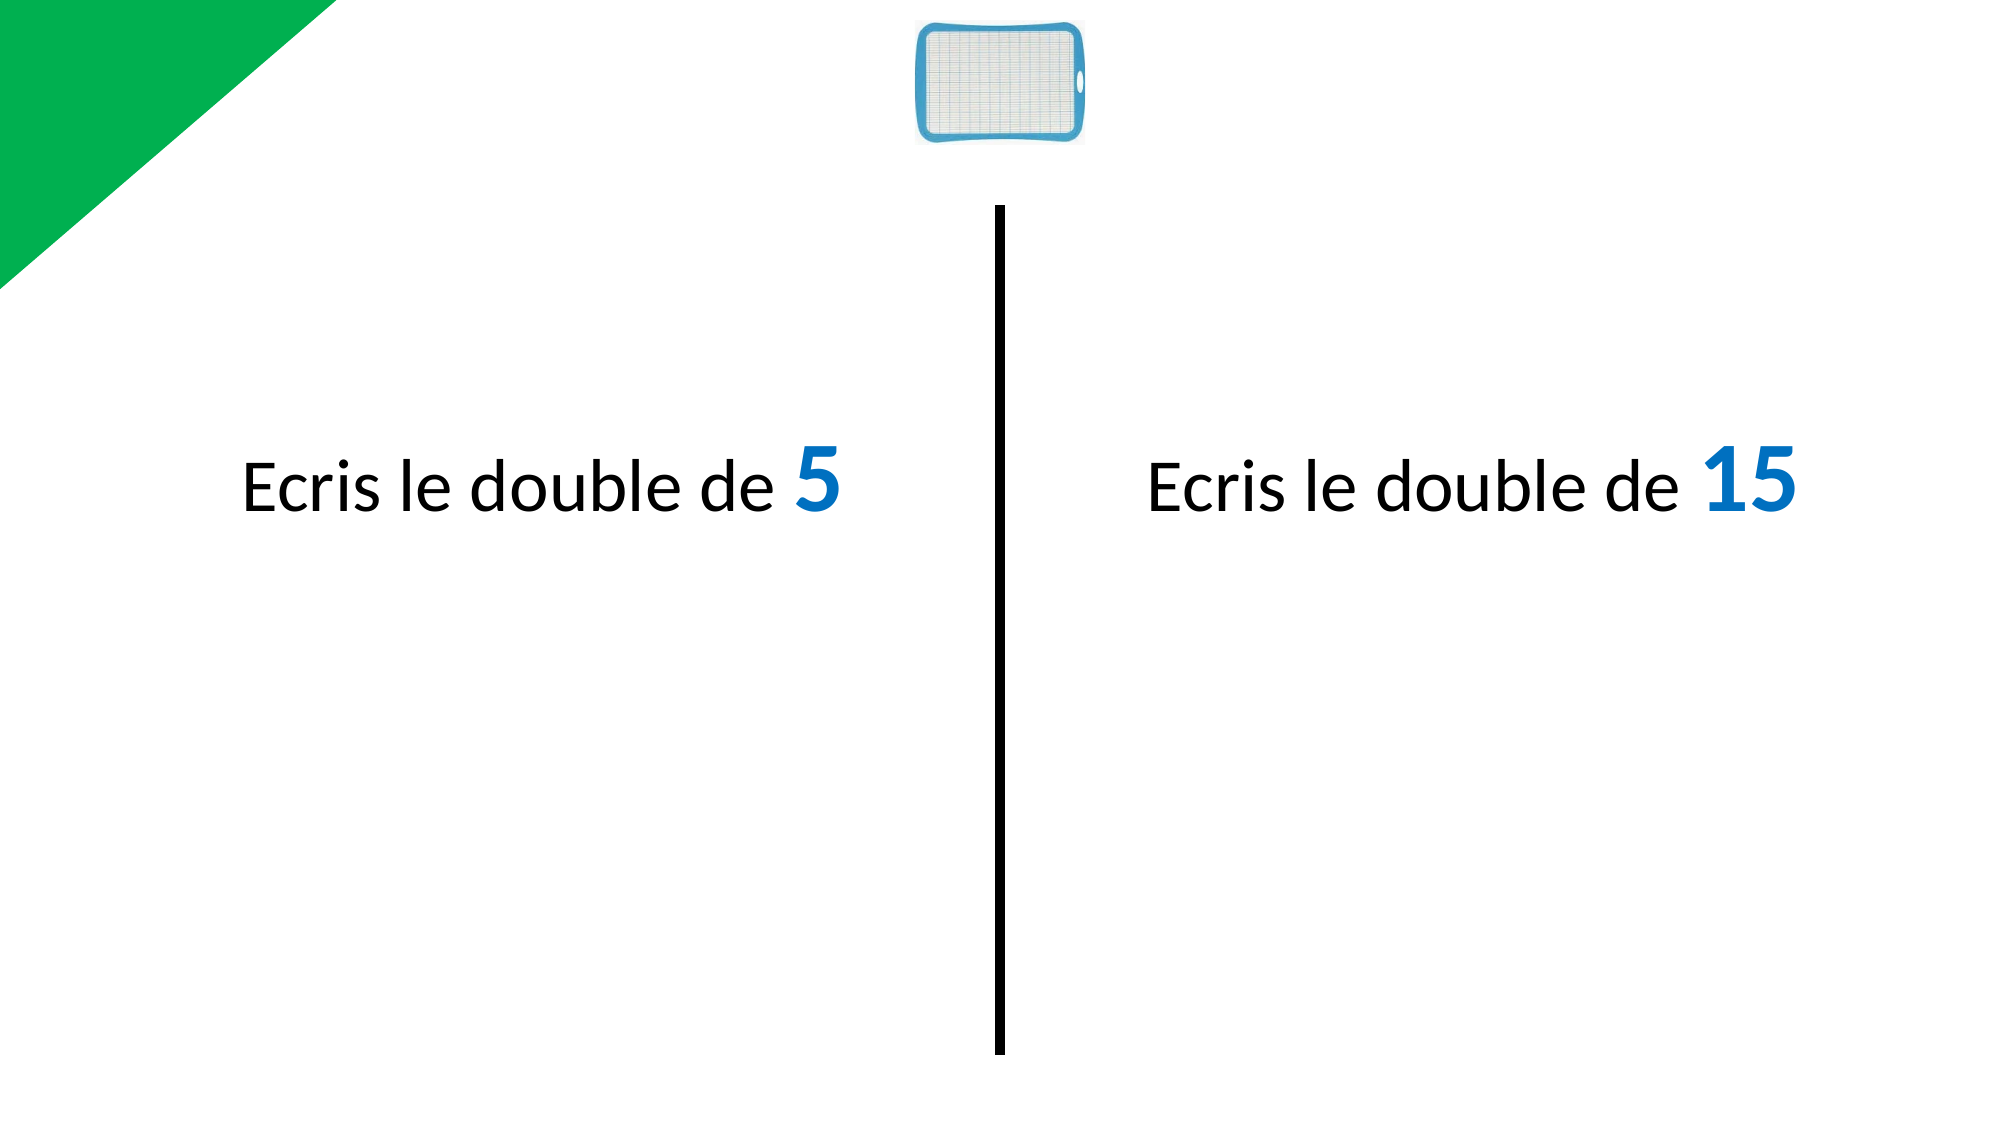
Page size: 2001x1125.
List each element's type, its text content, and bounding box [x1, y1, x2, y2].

text_box Ecris le double de 15 [1132, 404, 1819, 539]
text_box Ecris le double de 5 [227, 404, 868, 539]
text_box [0, 0, 337, 290]
picture [914, 20, 1086, 145]
